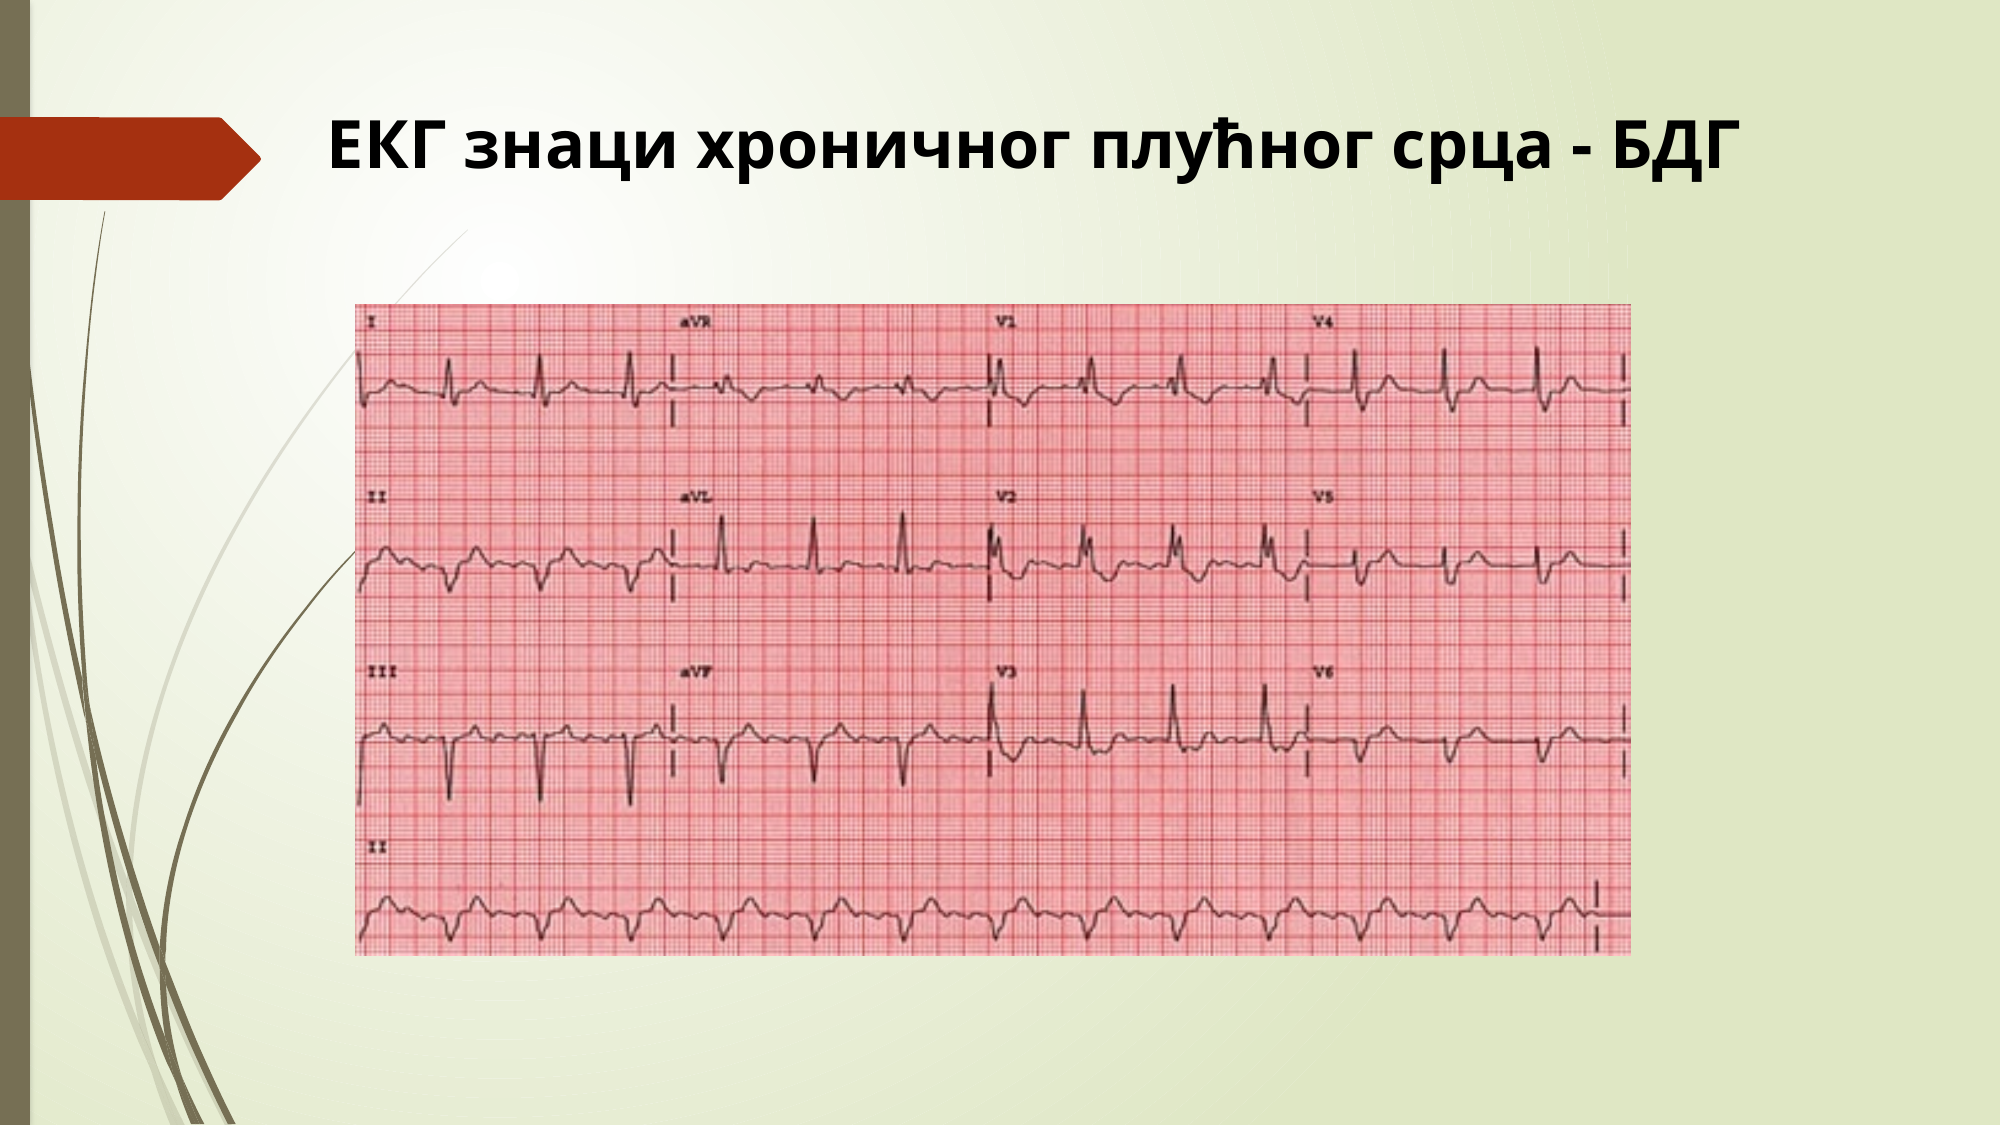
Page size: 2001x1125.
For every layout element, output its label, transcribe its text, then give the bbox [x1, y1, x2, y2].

title ЕКГ знаци хроничног плућног срца - БДГ [311, 94, 1774, 305]
picture [355, 304, 1631, 956]
